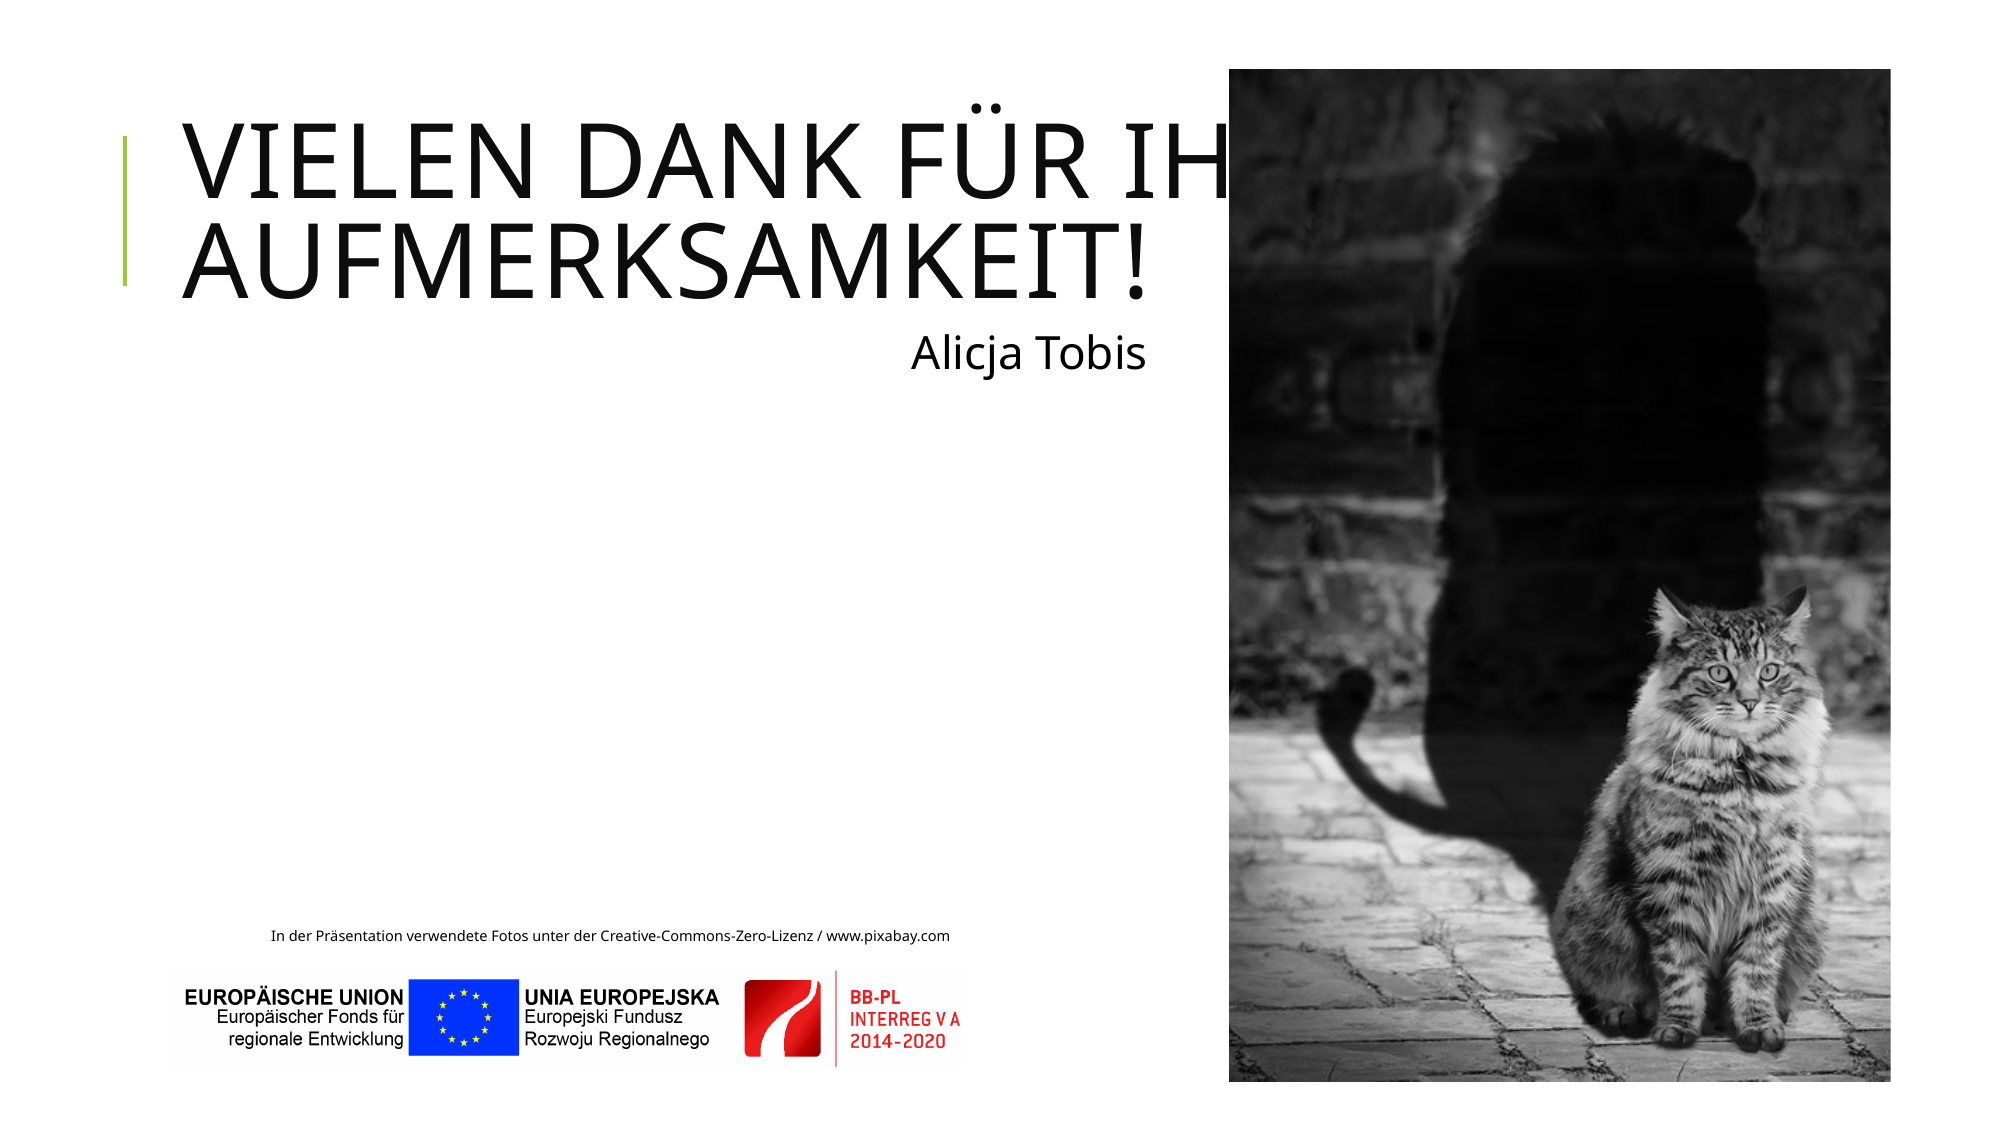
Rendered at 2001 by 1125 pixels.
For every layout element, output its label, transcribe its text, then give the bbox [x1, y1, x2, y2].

picture [1228, 69, 1891, 1083]
picture [167, 968, 962, 1071]
title Vielen Dank für Ihre Aufmerksamkeit! [168, 96, 1221, 342]
text_box In der Präsentation verwendete Fotos unter der Creative-Commons-Zero-Lizenz / www.pixabay.com [248, 920, 1057, 1125]
text_box Alicja Tobis [889, 322, 1221, 563]
